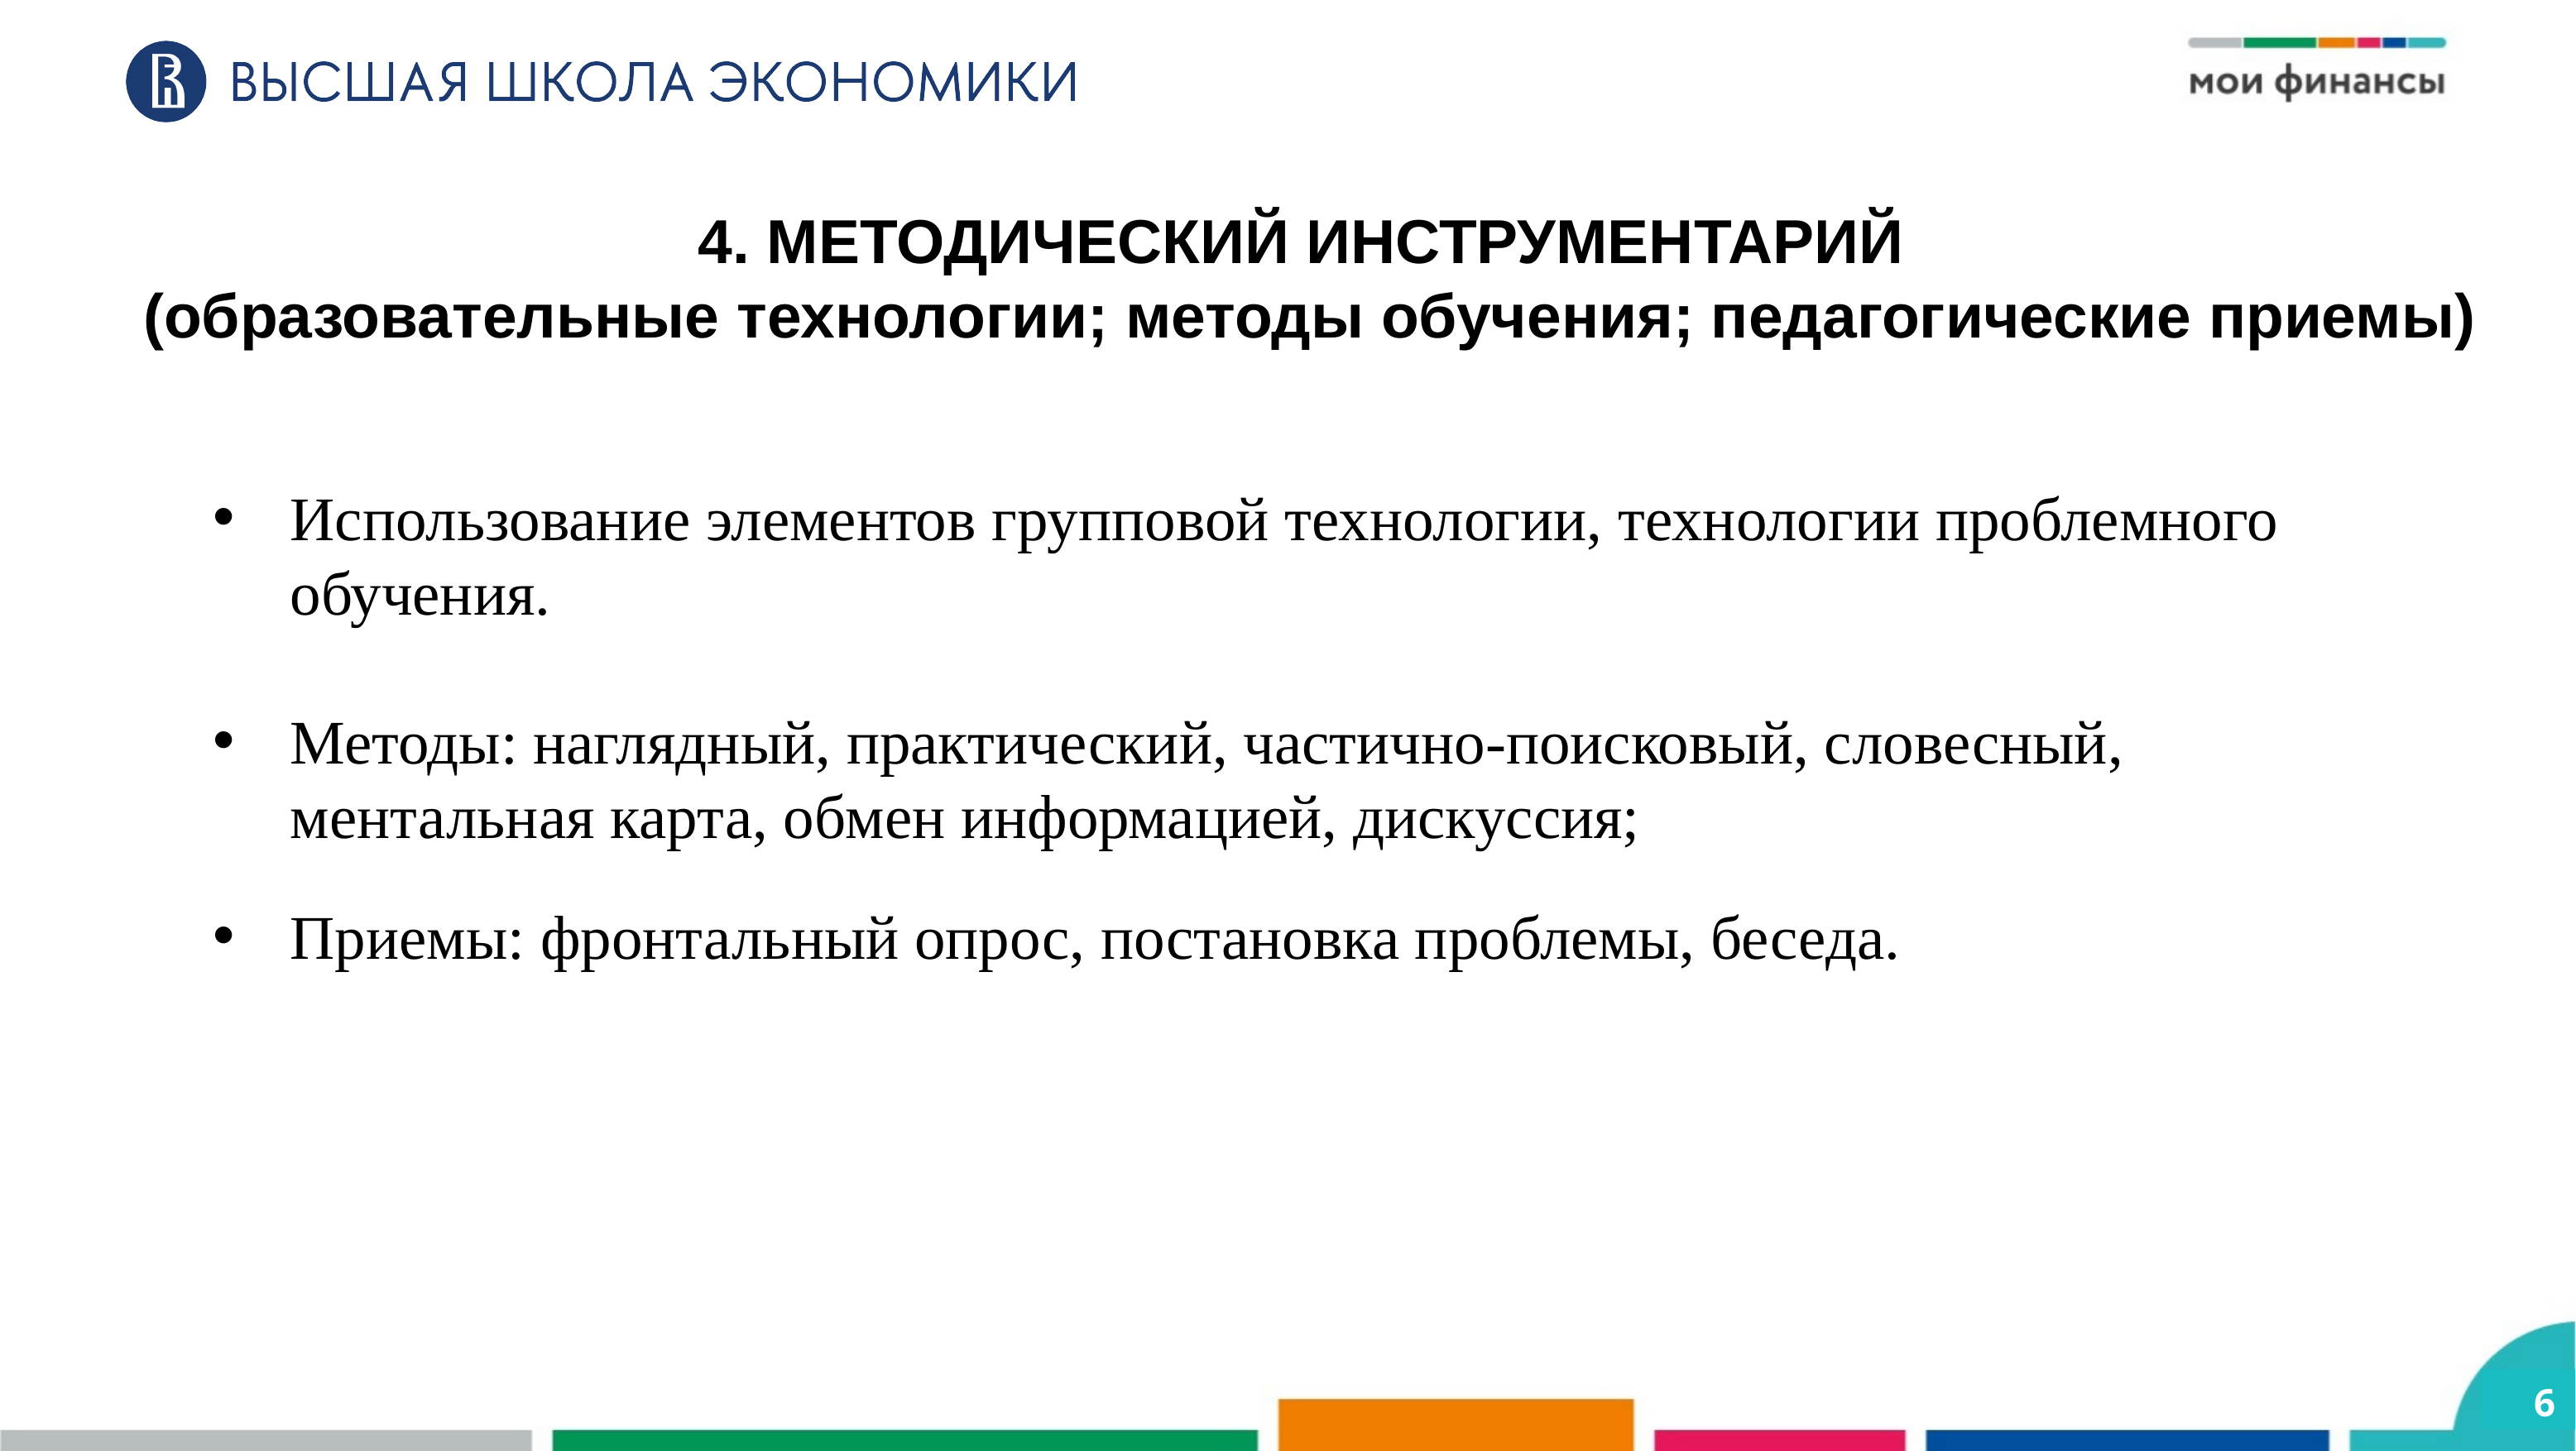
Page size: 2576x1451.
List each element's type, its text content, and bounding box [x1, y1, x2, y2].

text_box 4. МЕТОДИЧЕСКИЙ ИНСТРУМЕНТАРИЙ (образовательные технологии; методы обучения; педагогические приемы) [44, 192, 2576, 361]
text_box Использование элементов групповой технологии, технологии проблемного обучения. Методы: наглядный, практический, частично-поисковый, словесный, ментальная карта, обмен информацией, дискуссия; Приемы: фронтальный опрос, постановка проблемы, беседа. [200, 472, 2402, 978]
picture [0, 0, 2576, 1451]
text_box 6 [2480, 1368, 2576, 1430]
